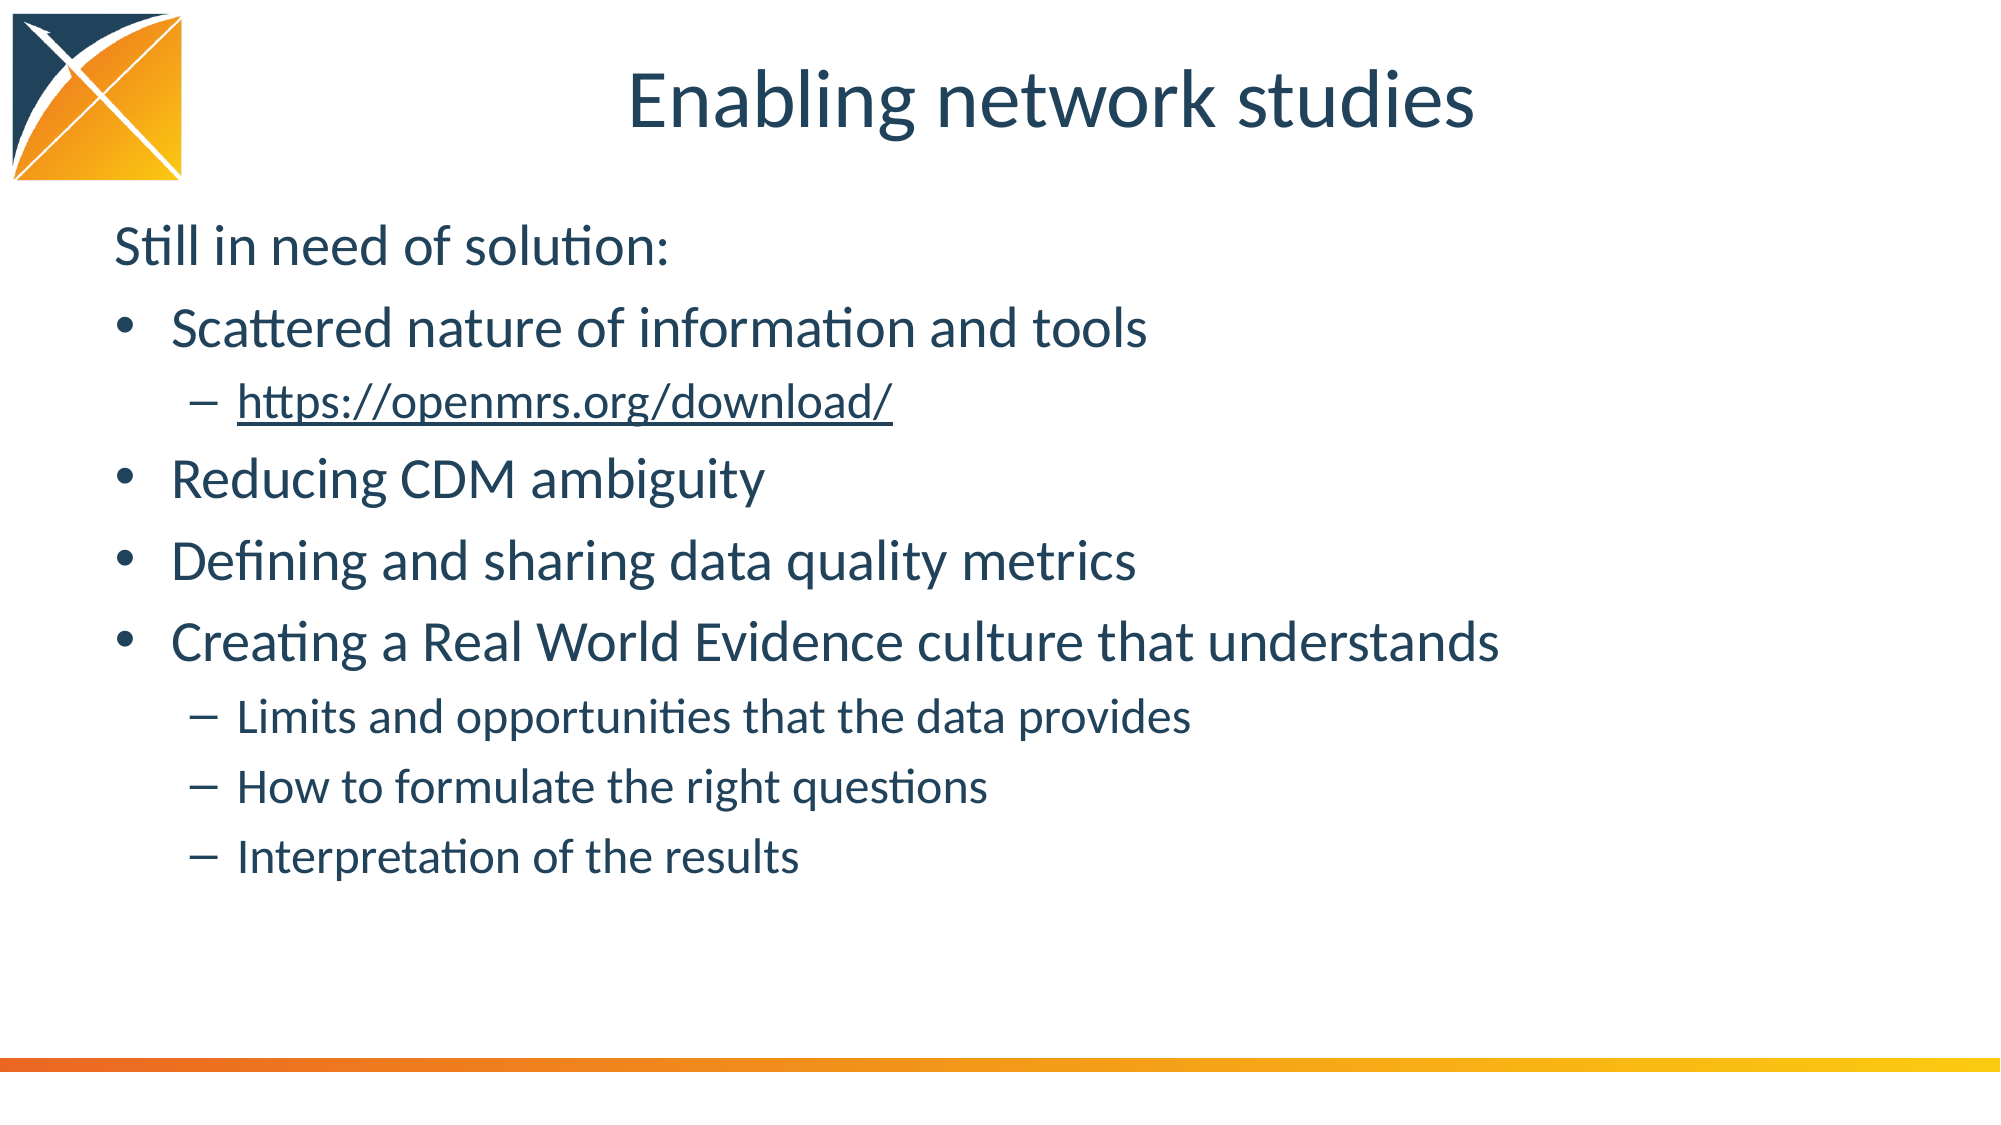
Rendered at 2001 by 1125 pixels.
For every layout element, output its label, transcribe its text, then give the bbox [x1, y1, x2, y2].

list Still in need of solution: Scattered nature of information and tools https://openmrs.org/download/ Reducing CDM ambiguity Defining and sharing data quality metrics Creating a Real World Evidence culture that understands Limits and opportunities that the data provides How to formulate the right questions Interpretation of the results [99, 200, 1900, 1005]
title Enabling network studies [205, 24, 1900, 163]
picture [0, 0, 206, 200]
